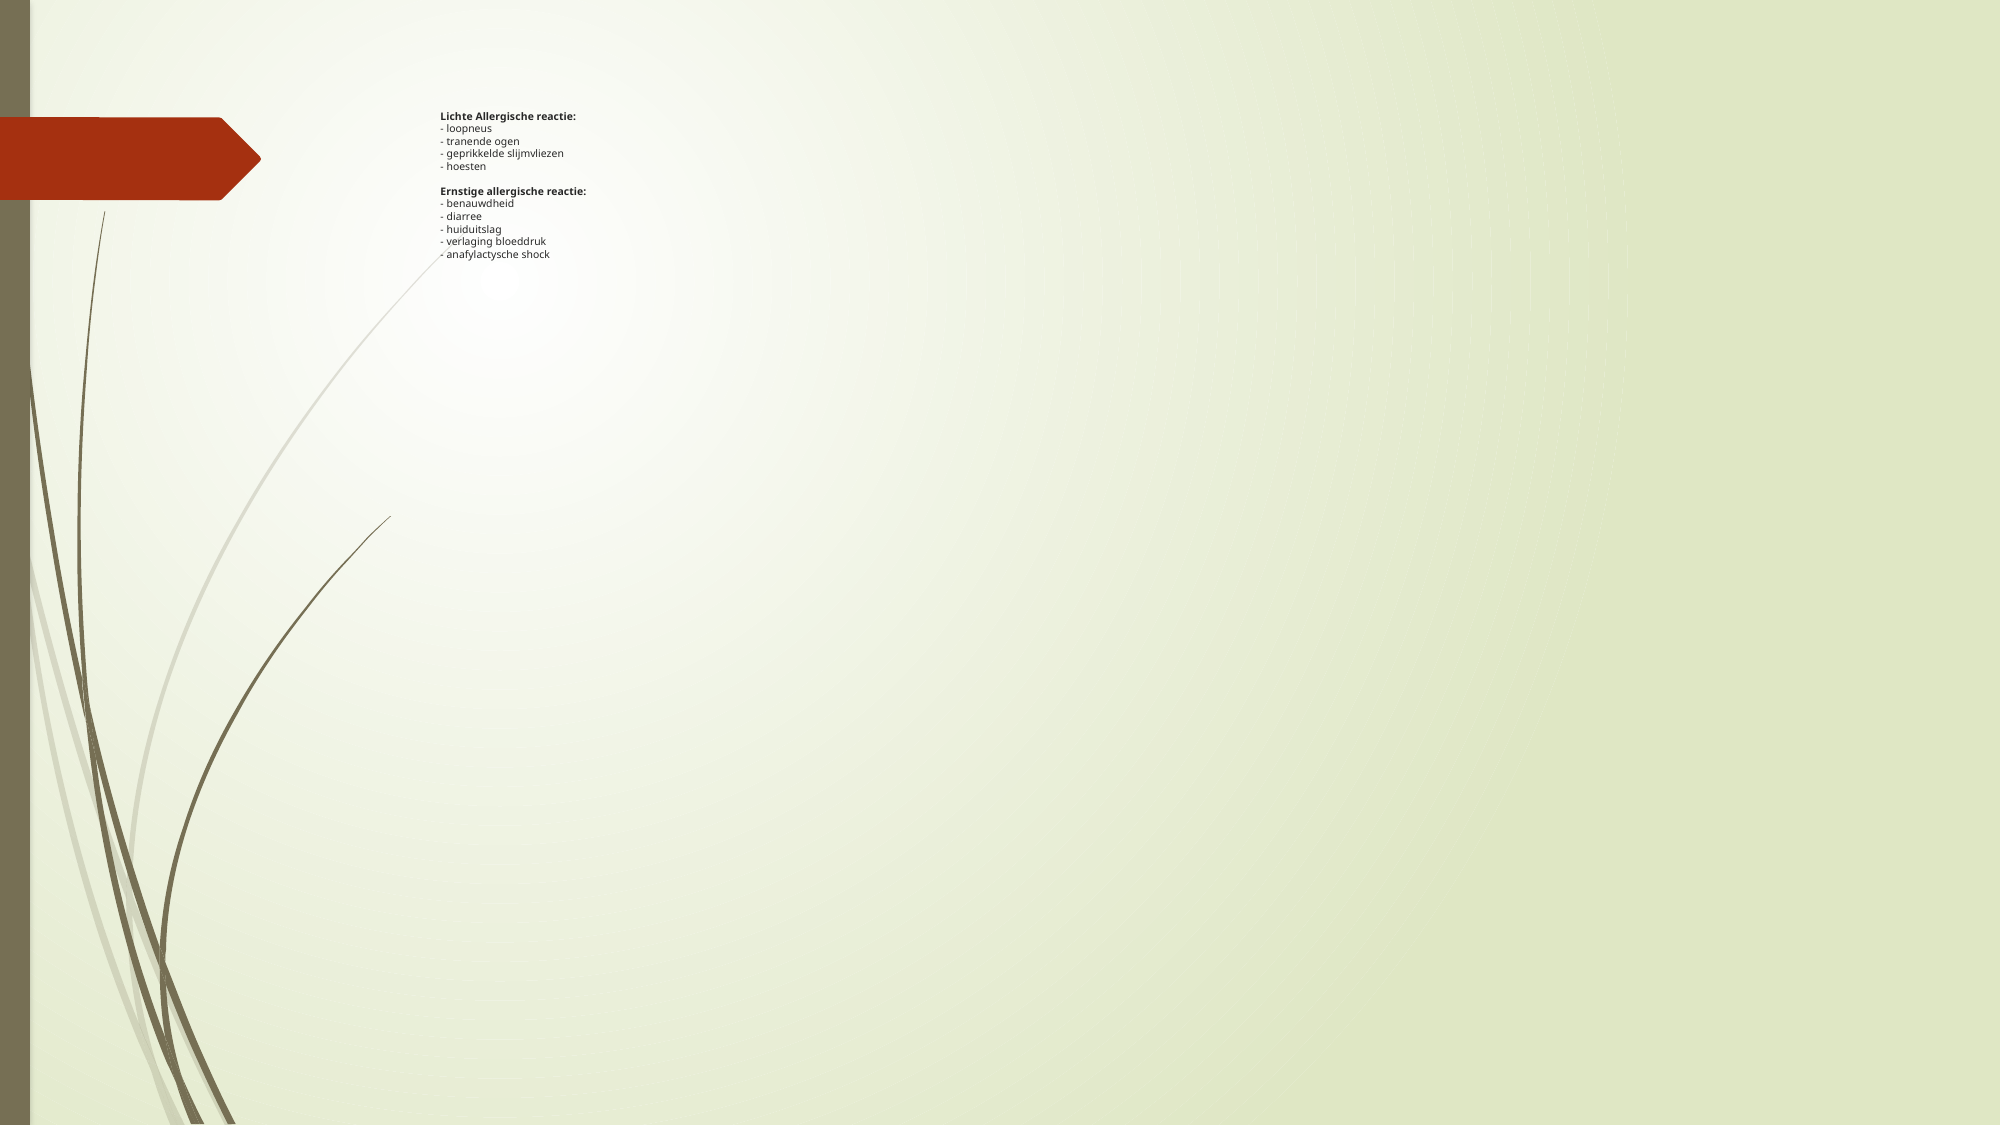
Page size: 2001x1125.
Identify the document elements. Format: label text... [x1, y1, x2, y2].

title Lichte Allergische reactie: - loopneus - tranende ogen - geprikkelde slijmvliezen - hoesten Ernstige allergische reactie: - benauwdheid - diarree - huiduitslag - verlaging bloeddruk - anafylactysche shock [425, 102, 1888, 313]
